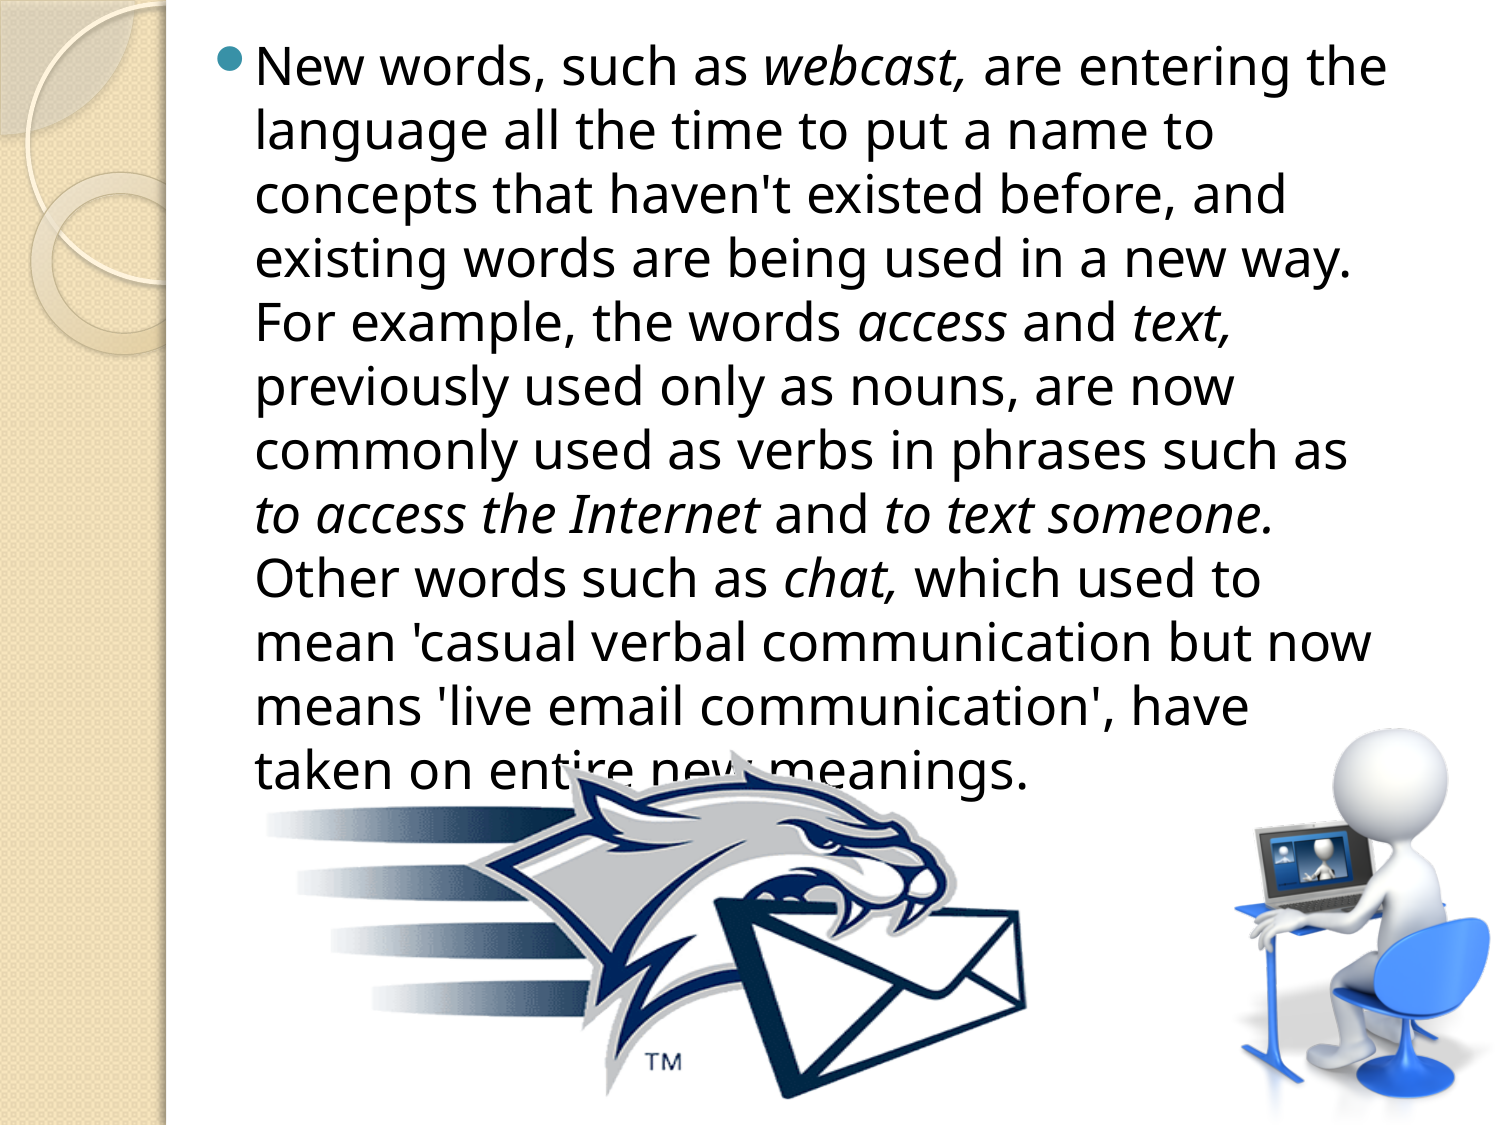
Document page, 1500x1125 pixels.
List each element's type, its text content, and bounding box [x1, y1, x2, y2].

list New words, such as webcast, are entering the language all the time to put a name to concepts that haven't existed before, and existing words are being used in a new way. For example, the words access and text, previously used only as nouns, are now commonly used as verbs in phrases such as to access the Internet and to text someone. Other words such as chat, which used to mean 'casual verbal communication but now means 'live email communication', have taken on entire new meanings. [187, 24, 1418, 813]
picture [1227, 712, 1500, 1125]
picture [249, 725, 1034, 1125]
